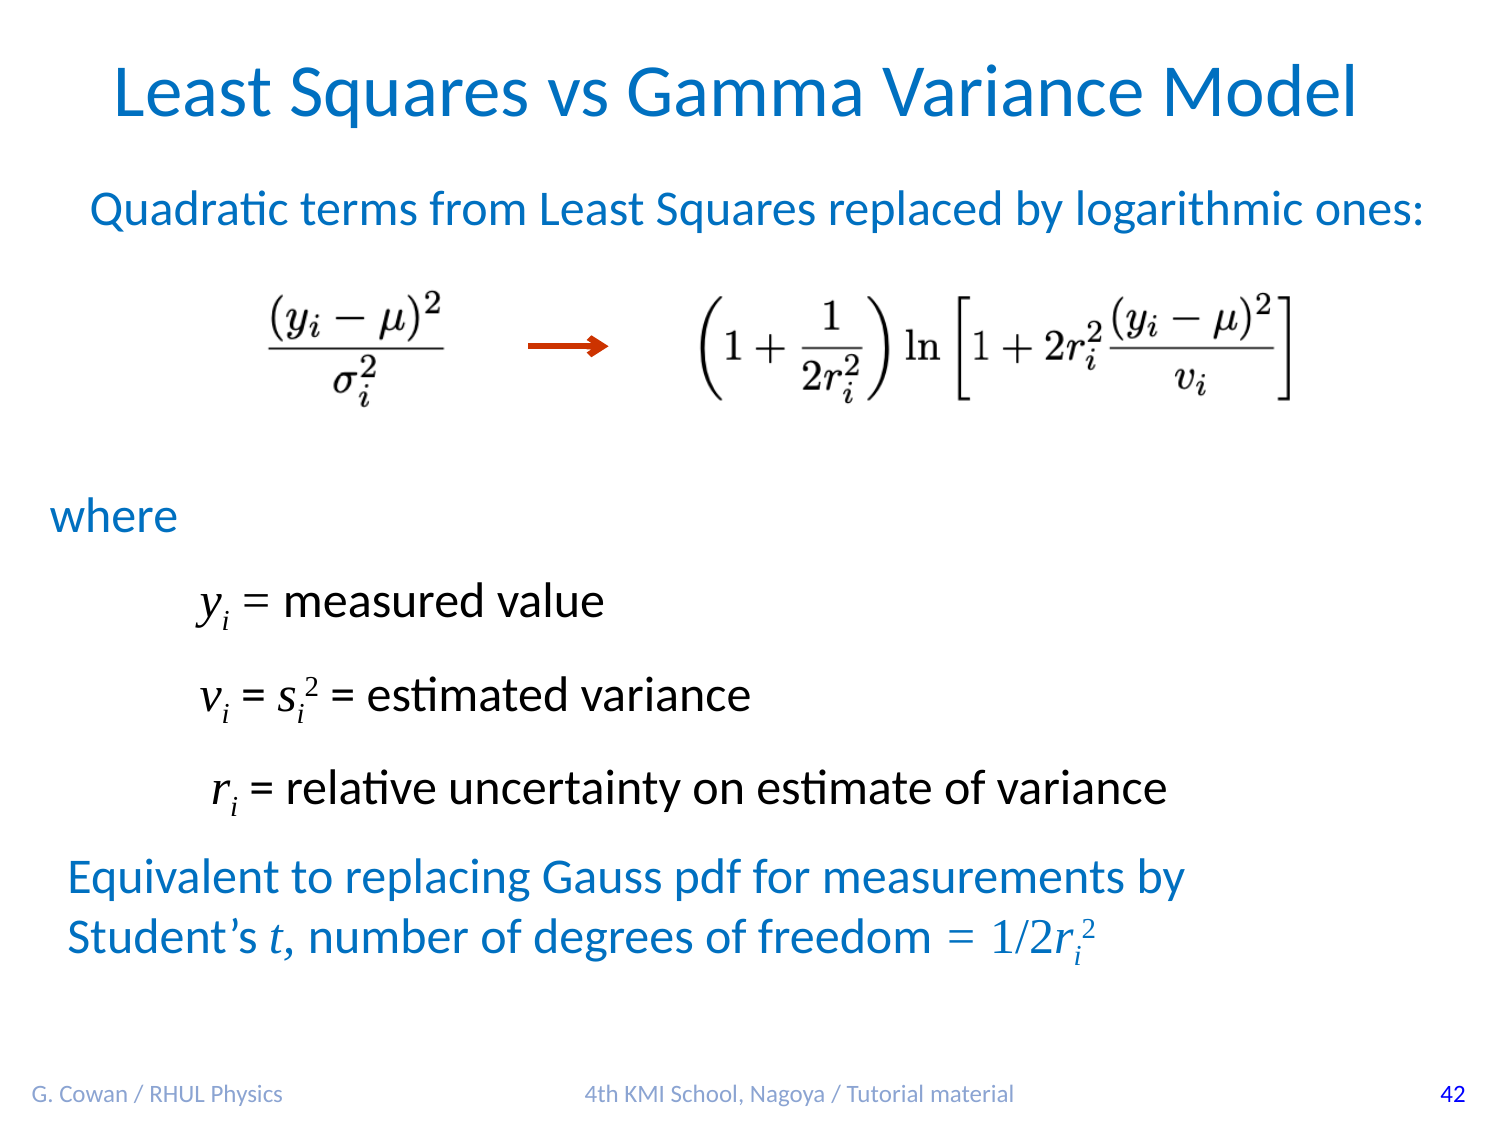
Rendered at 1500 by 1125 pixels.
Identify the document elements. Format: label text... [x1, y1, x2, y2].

slide_number 42 [1262, 1062, 1481, 1123]
footer 4th KMI School, Nagoya / Tutorial material [338, 1062, 1262, 1123]
picture [682, 273, 1313, 422]
text_box Equivalent to replacing Gauss pdf for measurements by Student’s t, number of degrees of freedom = 1/2ri2 [52, 835, 1306, 979]
text_box where yi = measured value vi = si2 = estimated variance ri = relative uncertainty on estimate of variance [34, 475, 1191, 830]
text_box Quadratic terms from Least Squares replaced by logarithmic ones: [74, 167, 1441, 243]
text_box Least Squares vs Gamma Variance Model [65, 44, 1409, 128]
slide_number G. Cowan / RHUL Physics [16, 1062, 338, 1123]
picture [251, 272, 468, 421]
